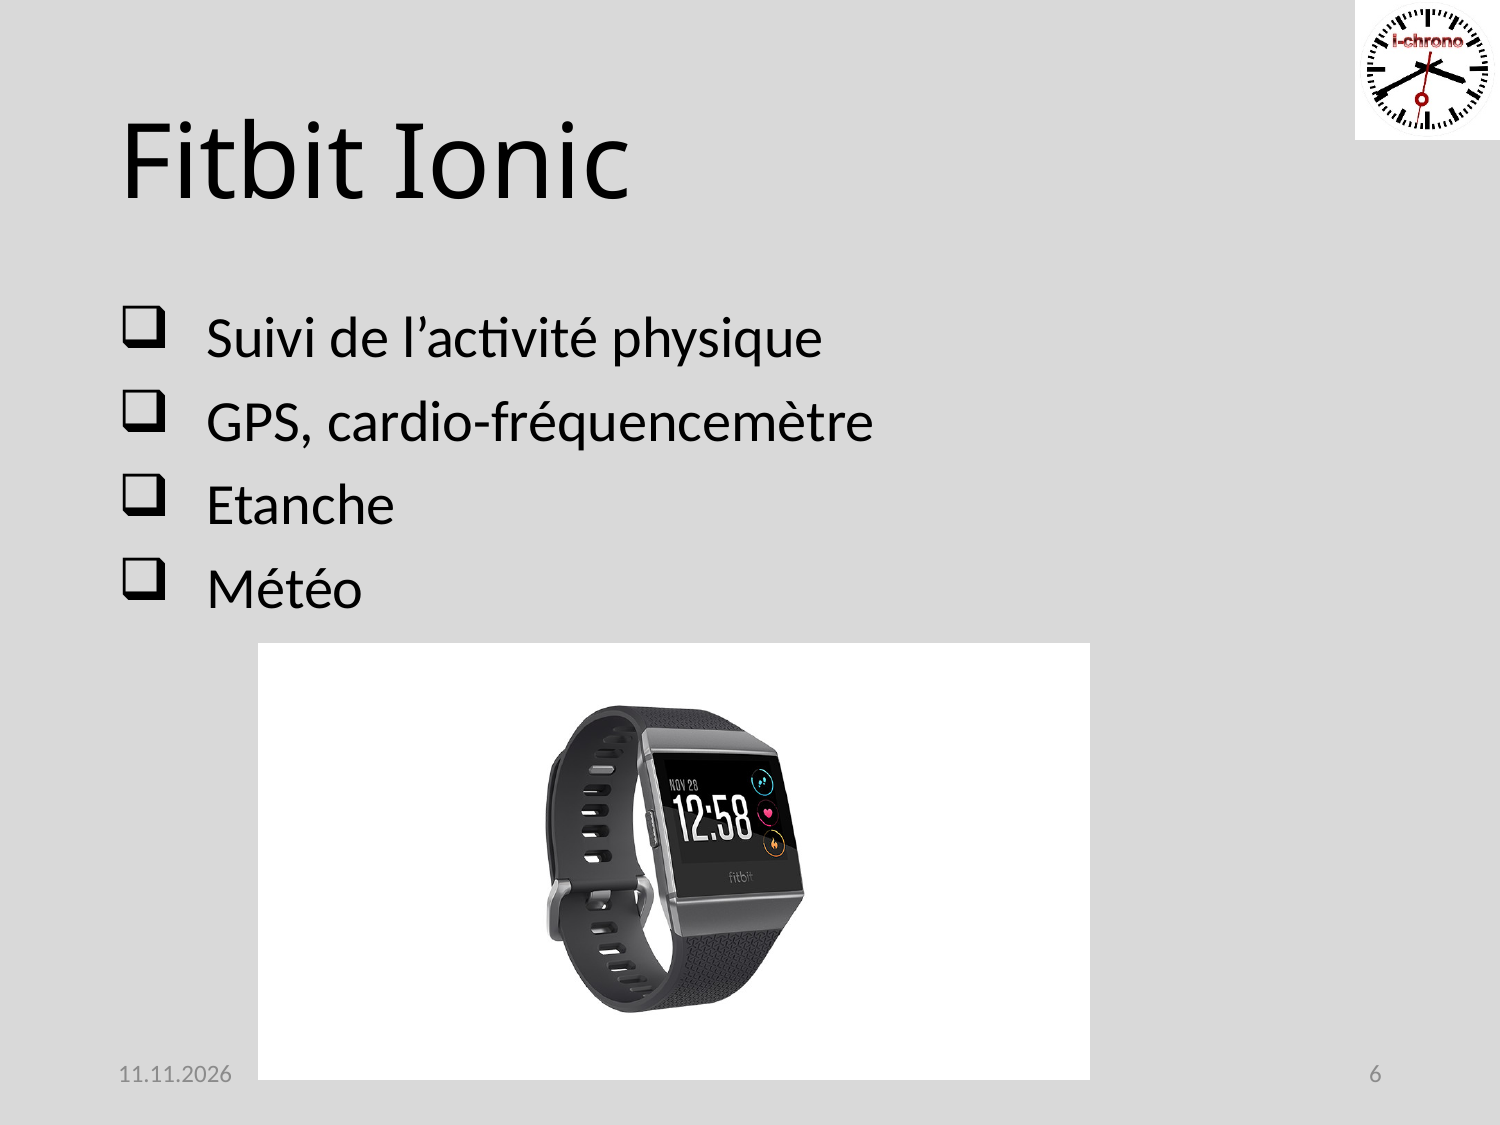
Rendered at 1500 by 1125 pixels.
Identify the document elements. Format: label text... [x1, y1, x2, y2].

slide_number 5 [1059, 1042, 1397, 1103]
title Fitbit Ionic [103, 59, 1339, 271]
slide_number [103, 1042, 441, 1103]
picture [1355, 0, 1500, 140]
list Suivi de l’activité physique GPS, cardio-fréquencemètre Etanche Météo [103, 299, 1397, 1014]
picture [258, 643, 1090, 1080]
